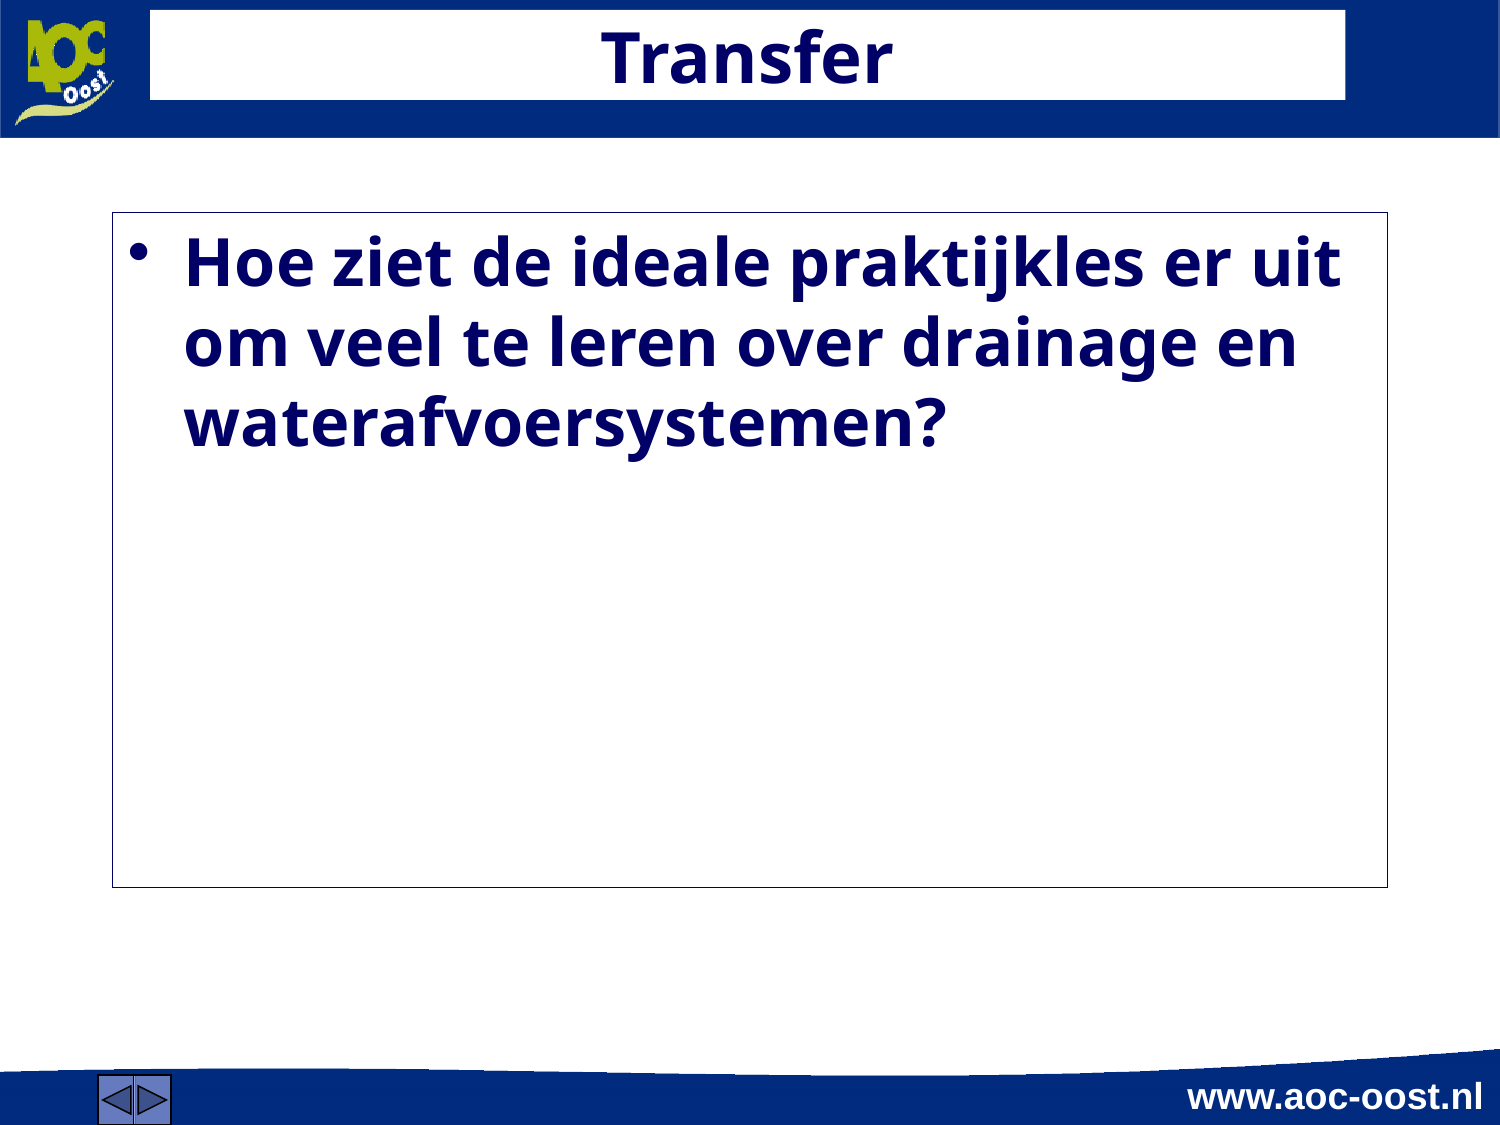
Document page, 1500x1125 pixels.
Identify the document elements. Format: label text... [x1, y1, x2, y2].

picture [0, 0, 1500, 138]
list Hoe ziet de ideale praktijkles er uit om veel te leren over drainage en waterafvoersystemen? [112, 212, 1388, 888]
picture [0, 1049, 1500, 1125]
title Transfer [150, 9, 1346, 100]
